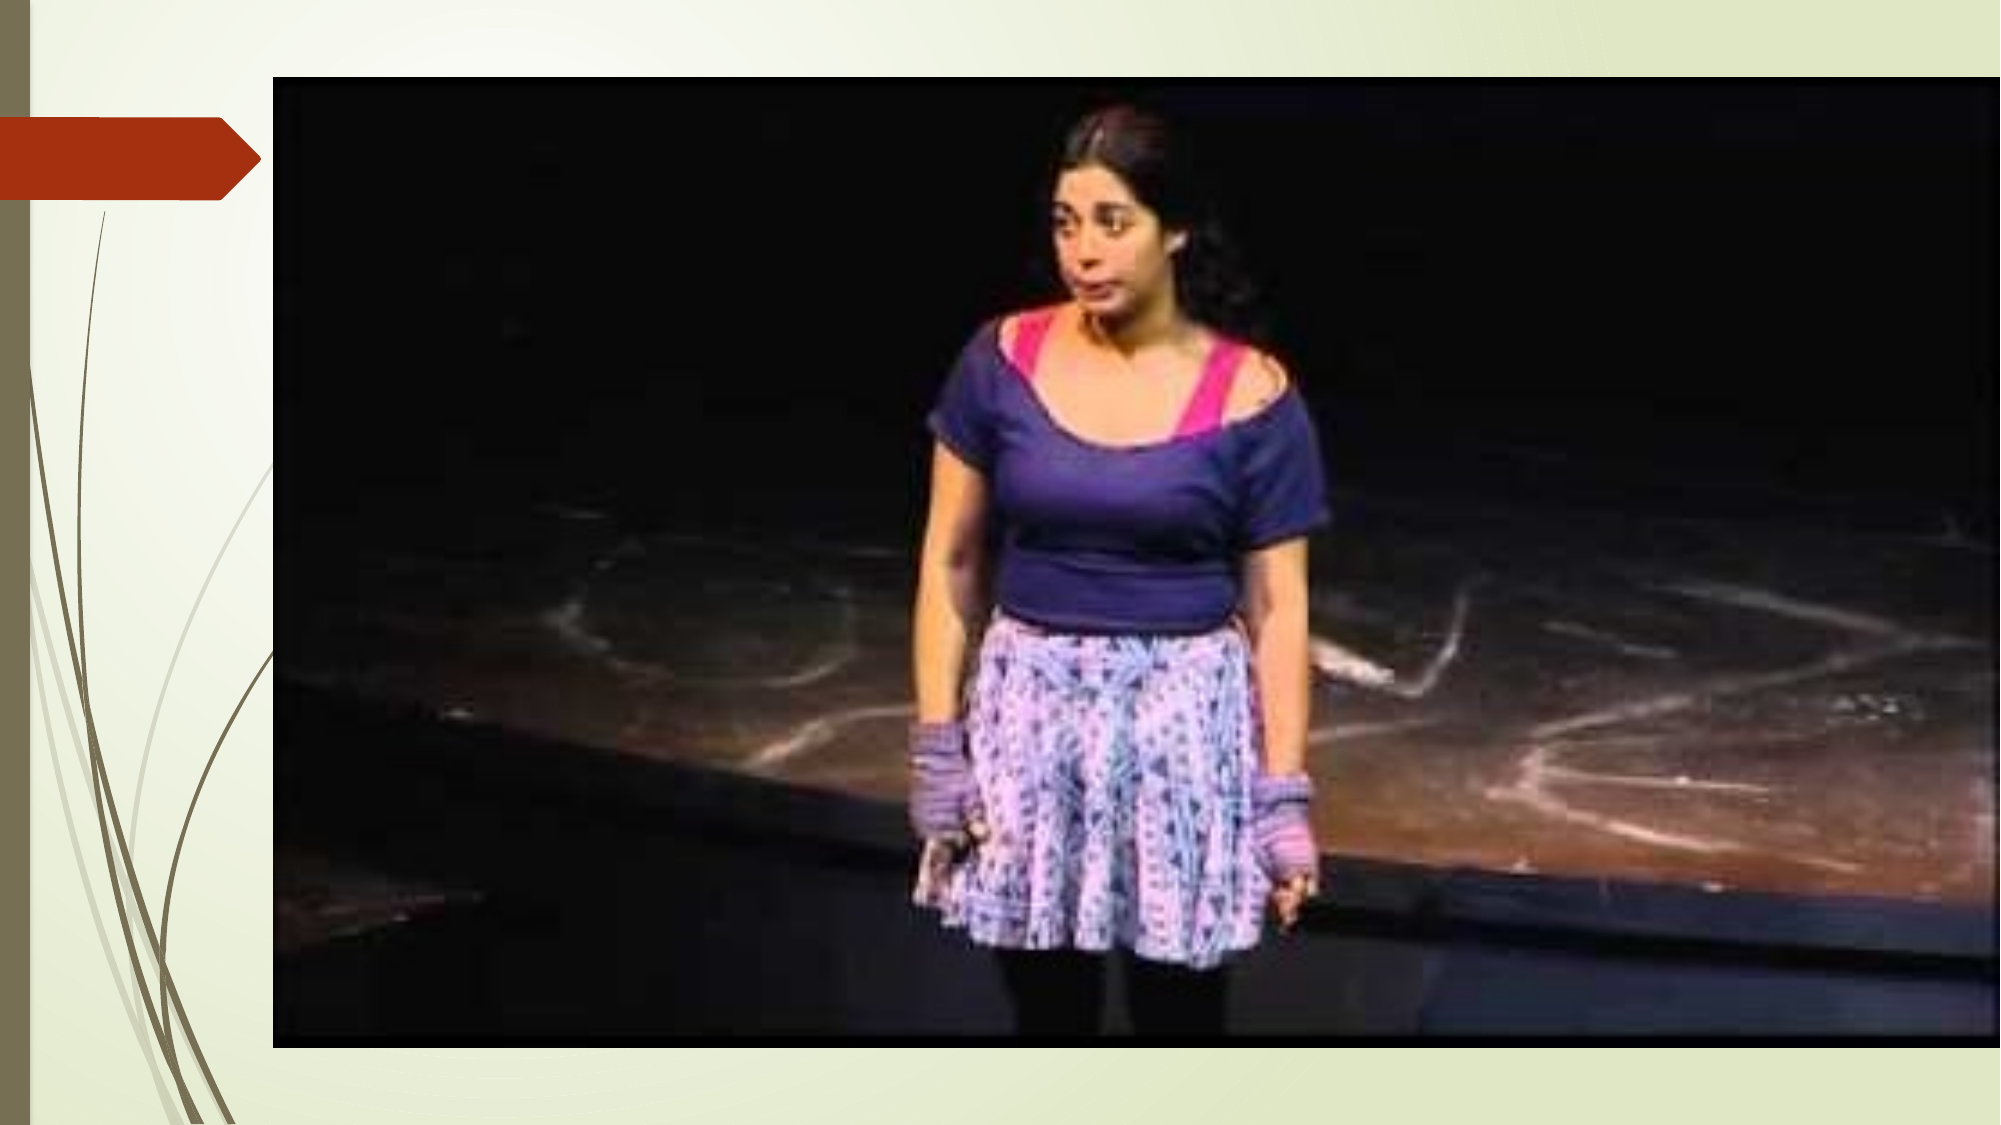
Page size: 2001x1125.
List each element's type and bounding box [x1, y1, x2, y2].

list [271, 76, 2000, 1049]
